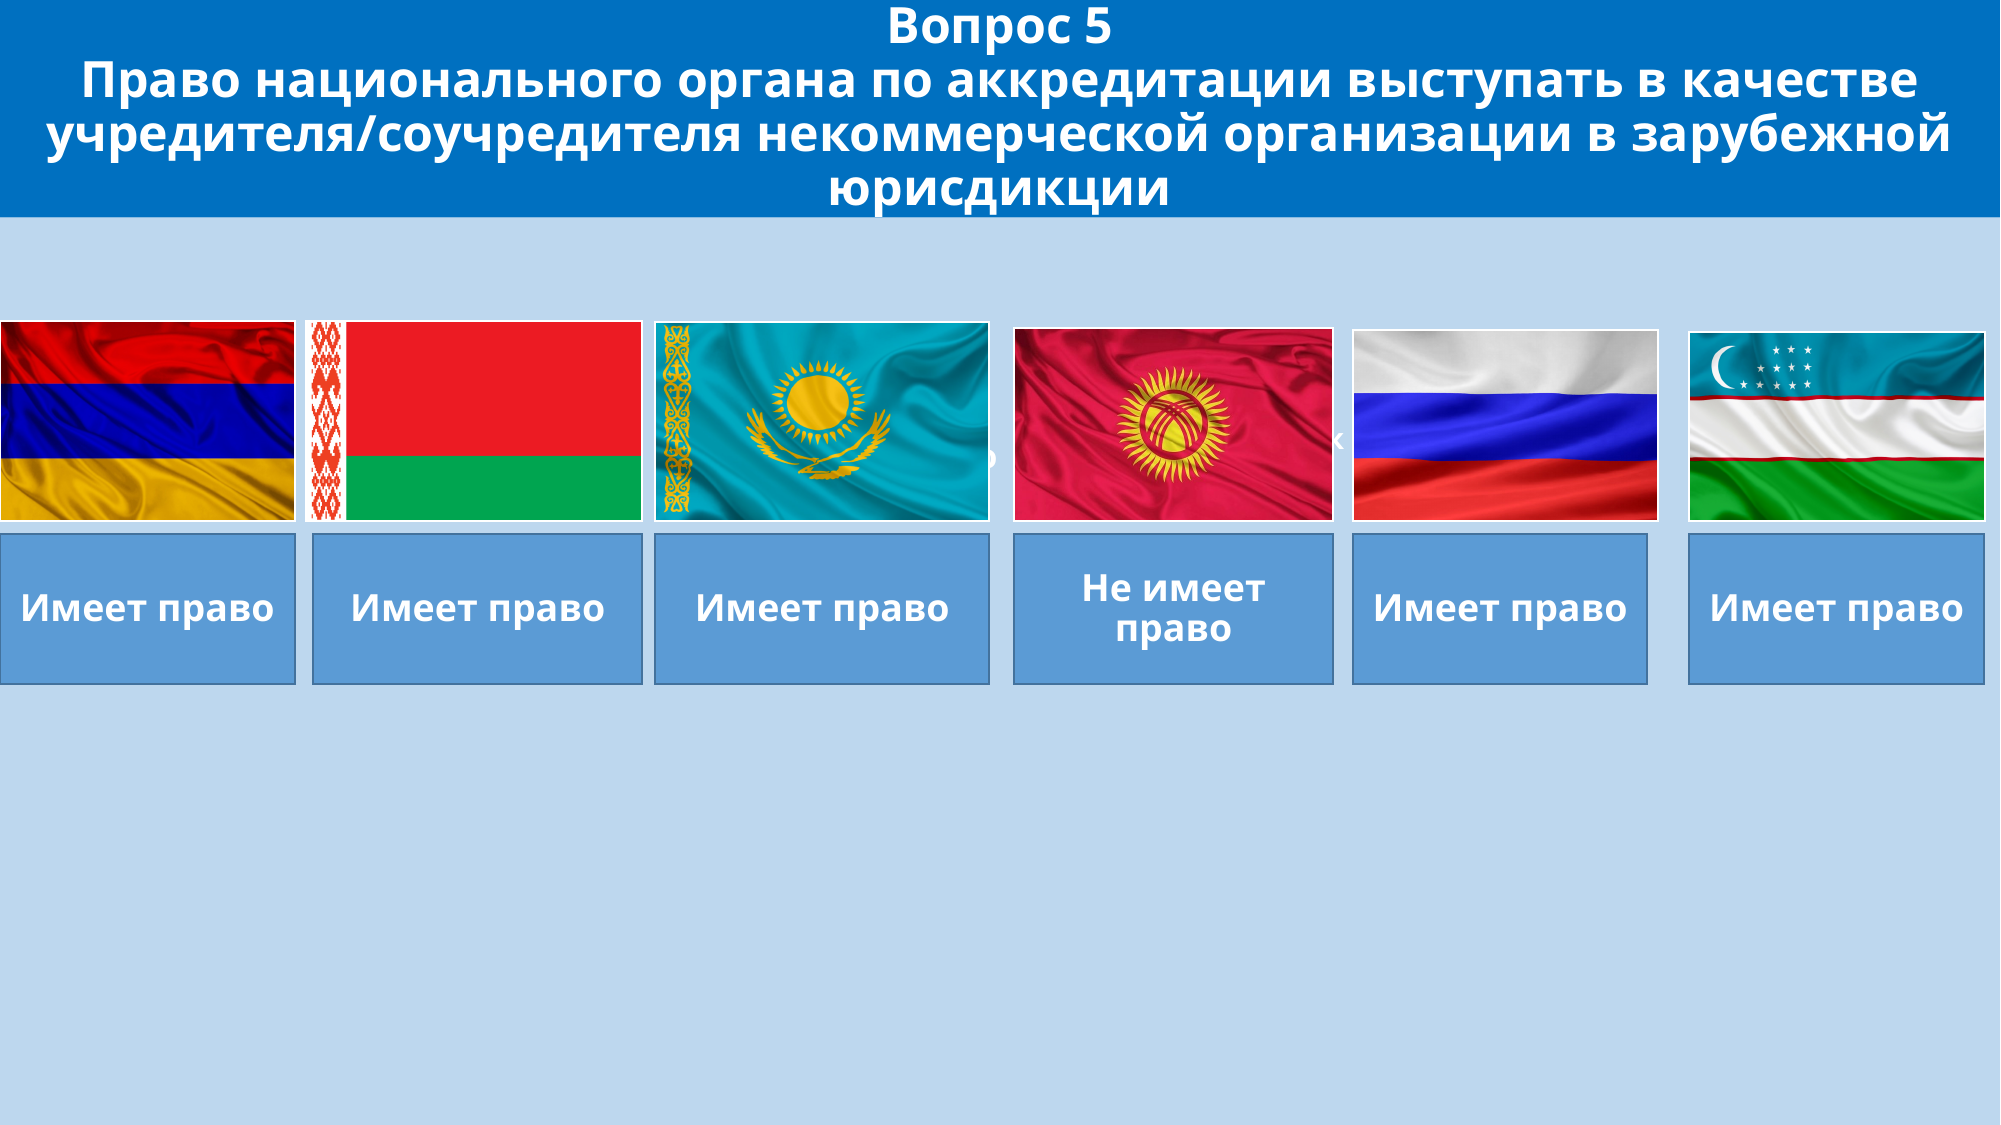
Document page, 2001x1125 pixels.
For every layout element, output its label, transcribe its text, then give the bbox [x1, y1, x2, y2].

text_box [306, 320, 675, 522]
title Вопрос 5 Право национального органа по аккредитации выступать в качестве учредителя/соучредителя некоммерческой организации в зарубежной юрисдикции [0, 0, 2000, 217]
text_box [1352, 330, 1658, 522]
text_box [655, 322, 1008, 522]
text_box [1688, 331, 1985, 522]
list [0, 217, 2000, 1125]
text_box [0, 320, 295, 522]
